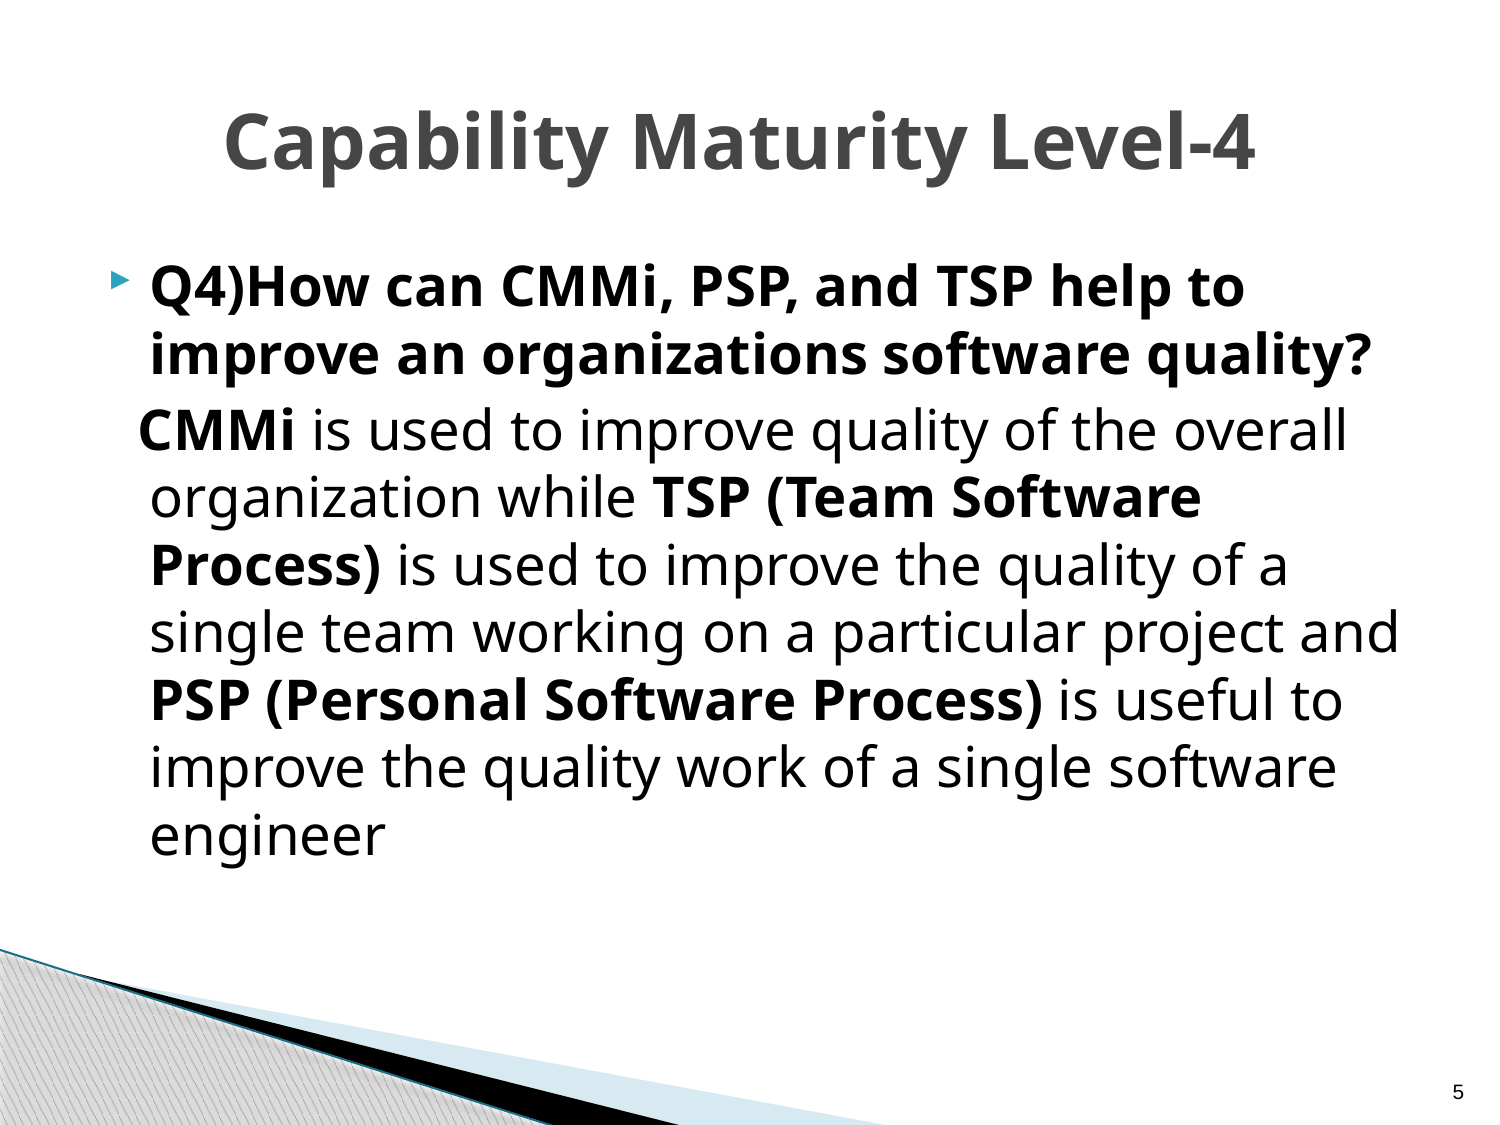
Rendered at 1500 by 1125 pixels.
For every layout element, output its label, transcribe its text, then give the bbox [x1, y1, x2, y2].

slide_number 5 [1418, 1051, 1479, 1112]
title Capability Maturity Level-4 [75, 45, 1425, 233]
list Q4)How can CMMi, PSP, and TSP help to improve an organizations software quality? CMMi is used to improve quality of the overall organization while TSP (Team Software Process) is used to improve the quality of a single team working on a particular project and PSP (Personal Software Process) is useful to improve the quality work of a single software engineer [74, 242, 1426, 986]
